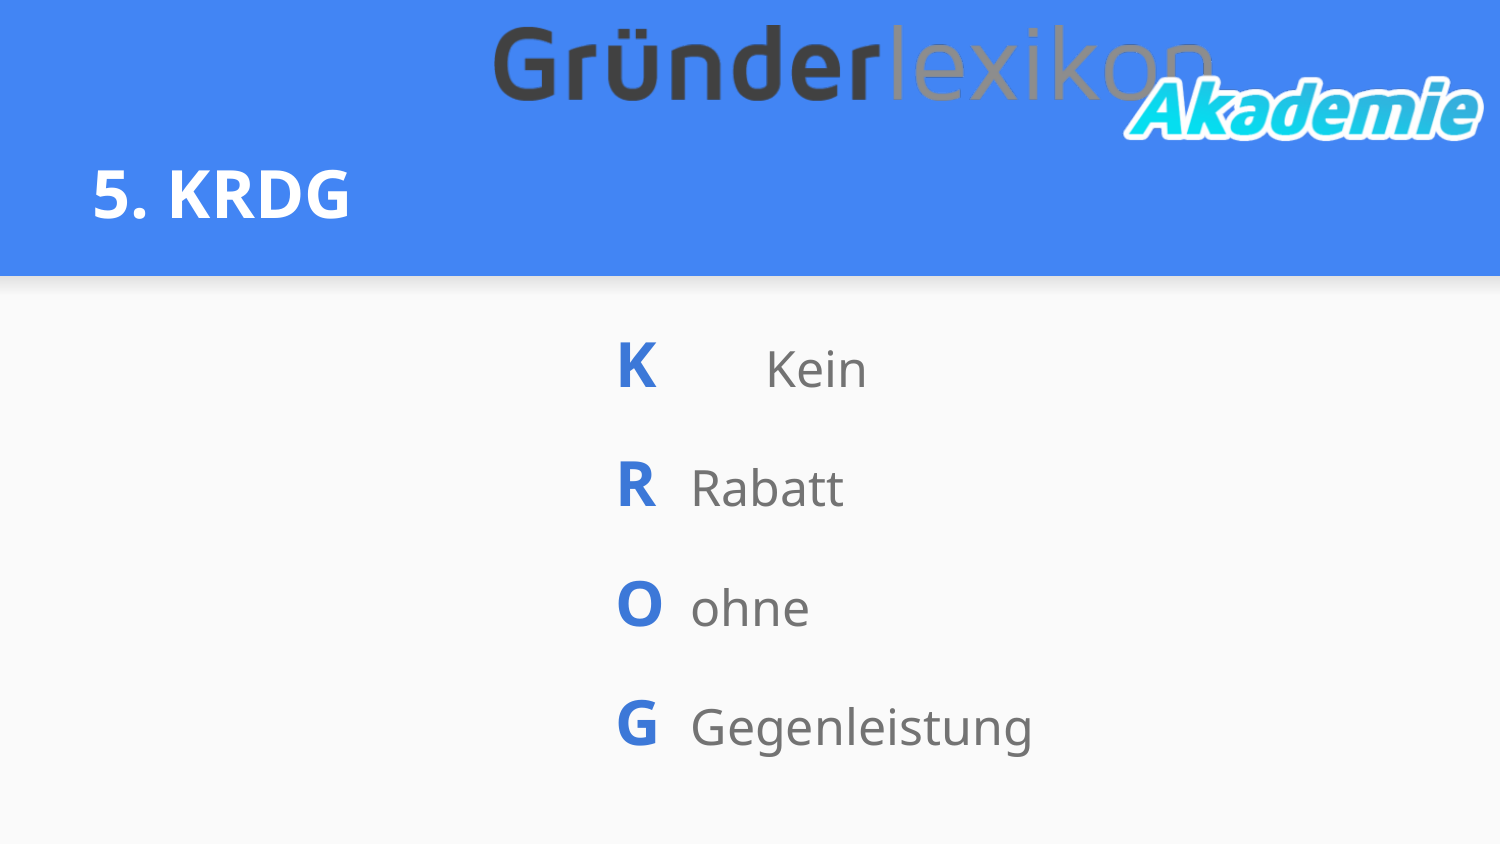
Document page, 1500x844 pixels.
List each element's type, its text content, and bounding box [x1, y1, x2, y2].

title 5. KRDG [77, 121, 1427, 248]
picture [493, 25, 1484, 143]
text_box [822, 468, 1347, 525]
list K Kein R Rabatt O ohne G Gegenleistung [75, 298, 1425, 744]
